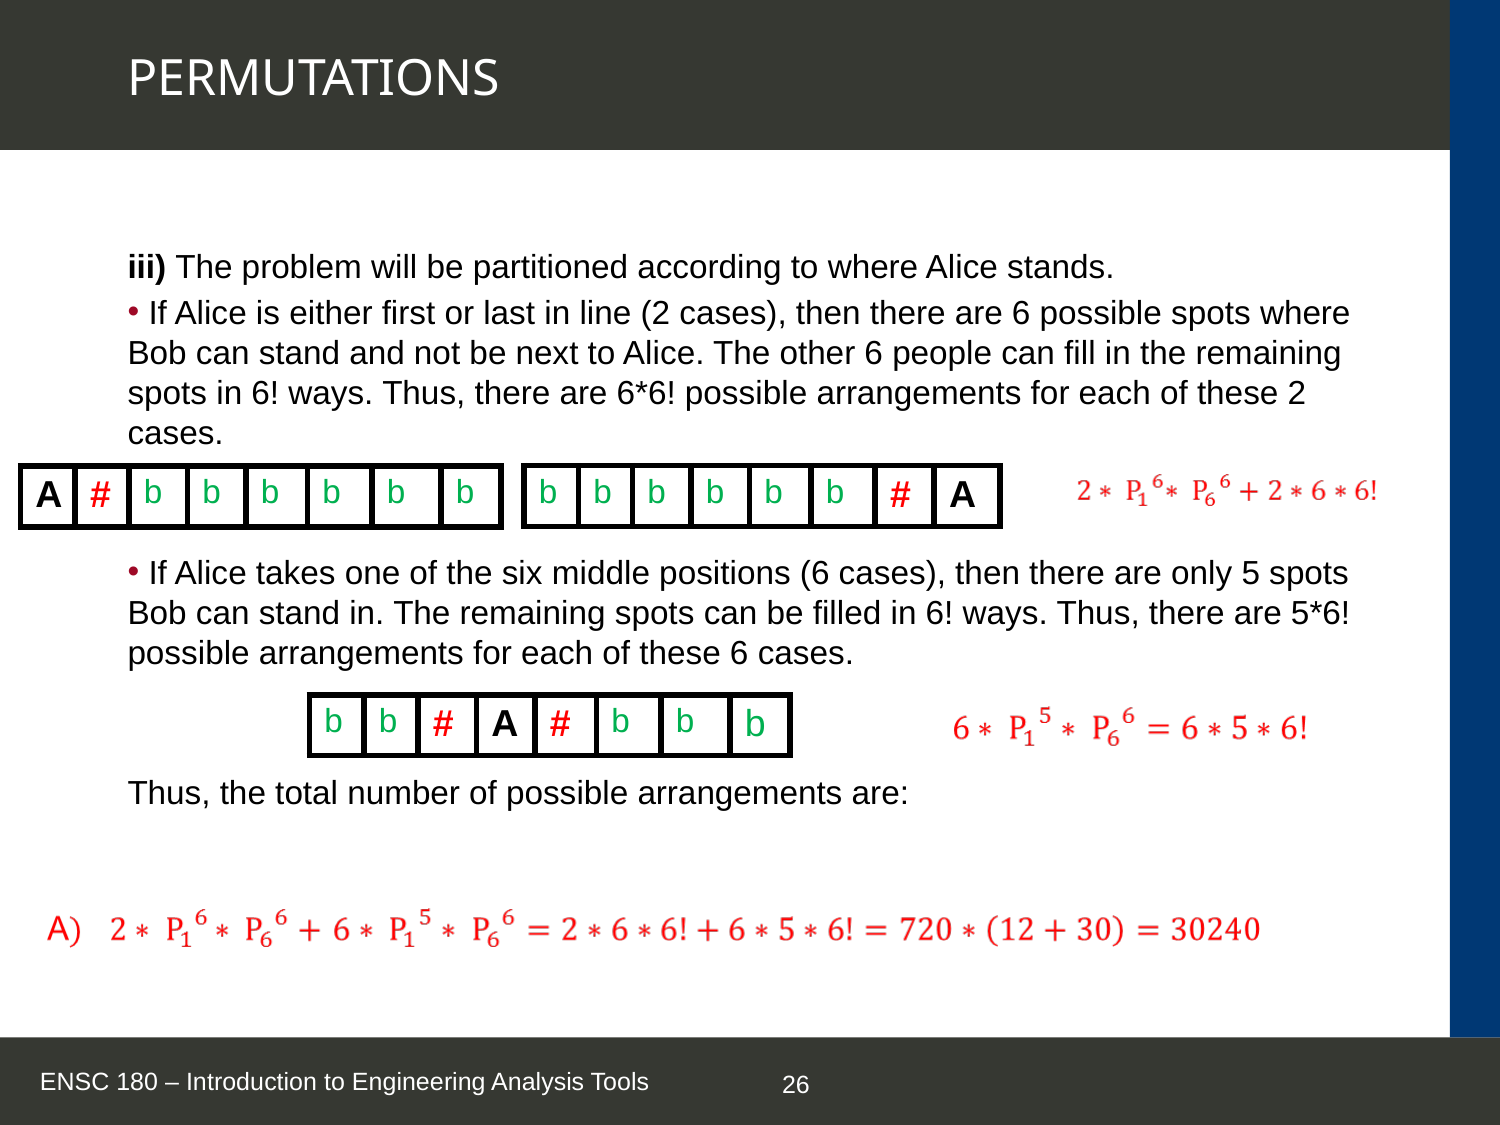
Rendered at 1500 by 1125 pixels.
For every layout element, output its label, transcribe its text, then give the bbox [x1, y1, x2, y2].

table_header A [937, 468, 997, 524]
table_header b [664, 698, 727, 753]
table_header b [444, 469, 498, 524]
table_header b [694, 468, 747, 524]
table_header # [421, 698, 474, 753]
table_header b [312, 698, 361, 753]
table_header # [878, 468, 931, 524]
table_header b [635, 468, 688, 524]
table_header b [375, 469, 438, 524]
table_header b [190, 469, 243, 524]
table_header # [78, 469, 126, 524]
table_header A [479, 698, 532, 753]
text_box [1042, 461, 1399, 514]
table_header b [367, 698, 415, 753]
table_header b [752, 468, 808, 524]
title PERMUTATIONS [112, 37, 1450, 138]
table_header A [23, 469, 72, 524]
footer ENSC 180 – Introduction to Engineering Analysis Tools [24, 1057, 740, 1113]
table_header b [132, 469, 185, 524]
table_header b [814, 468, 872, 524]
text_box [32, 896, 1343, 956]
table_header b [581, 468, 630, 524]
table_header b [310, 469, 369, 524]
table_header b [599, 698, 658, 753]
table_header b [249, 469, 305, 524]
table_header b [733, 698, 787, 753]
list iii) The problem will be partitioned according to where Alice stands. If Alice is either first or last in line (2 cases), then there are 6 possible spots where Bob can stand and not be next to Alice. The other 6 people can fill in the remaining spots in 6! ways. Thus, there are 6*6! possible arrangements for each of these 2 cases. If Alice takes one of the six middle positions (6 cases), then there are only 5 spots Bob can stand in. The remaining spots can be filled in 6! ways. Thus, there are 5*6! possible arrangements for each of these 6 cases. Thus, the total number of possible arrangements are: [112, 237, 1388, 1029]
table_header # [538, 698, 594, 753]
text_box [930, 694, 1330, 754]
table_header b [527, 468, 576, 524]
